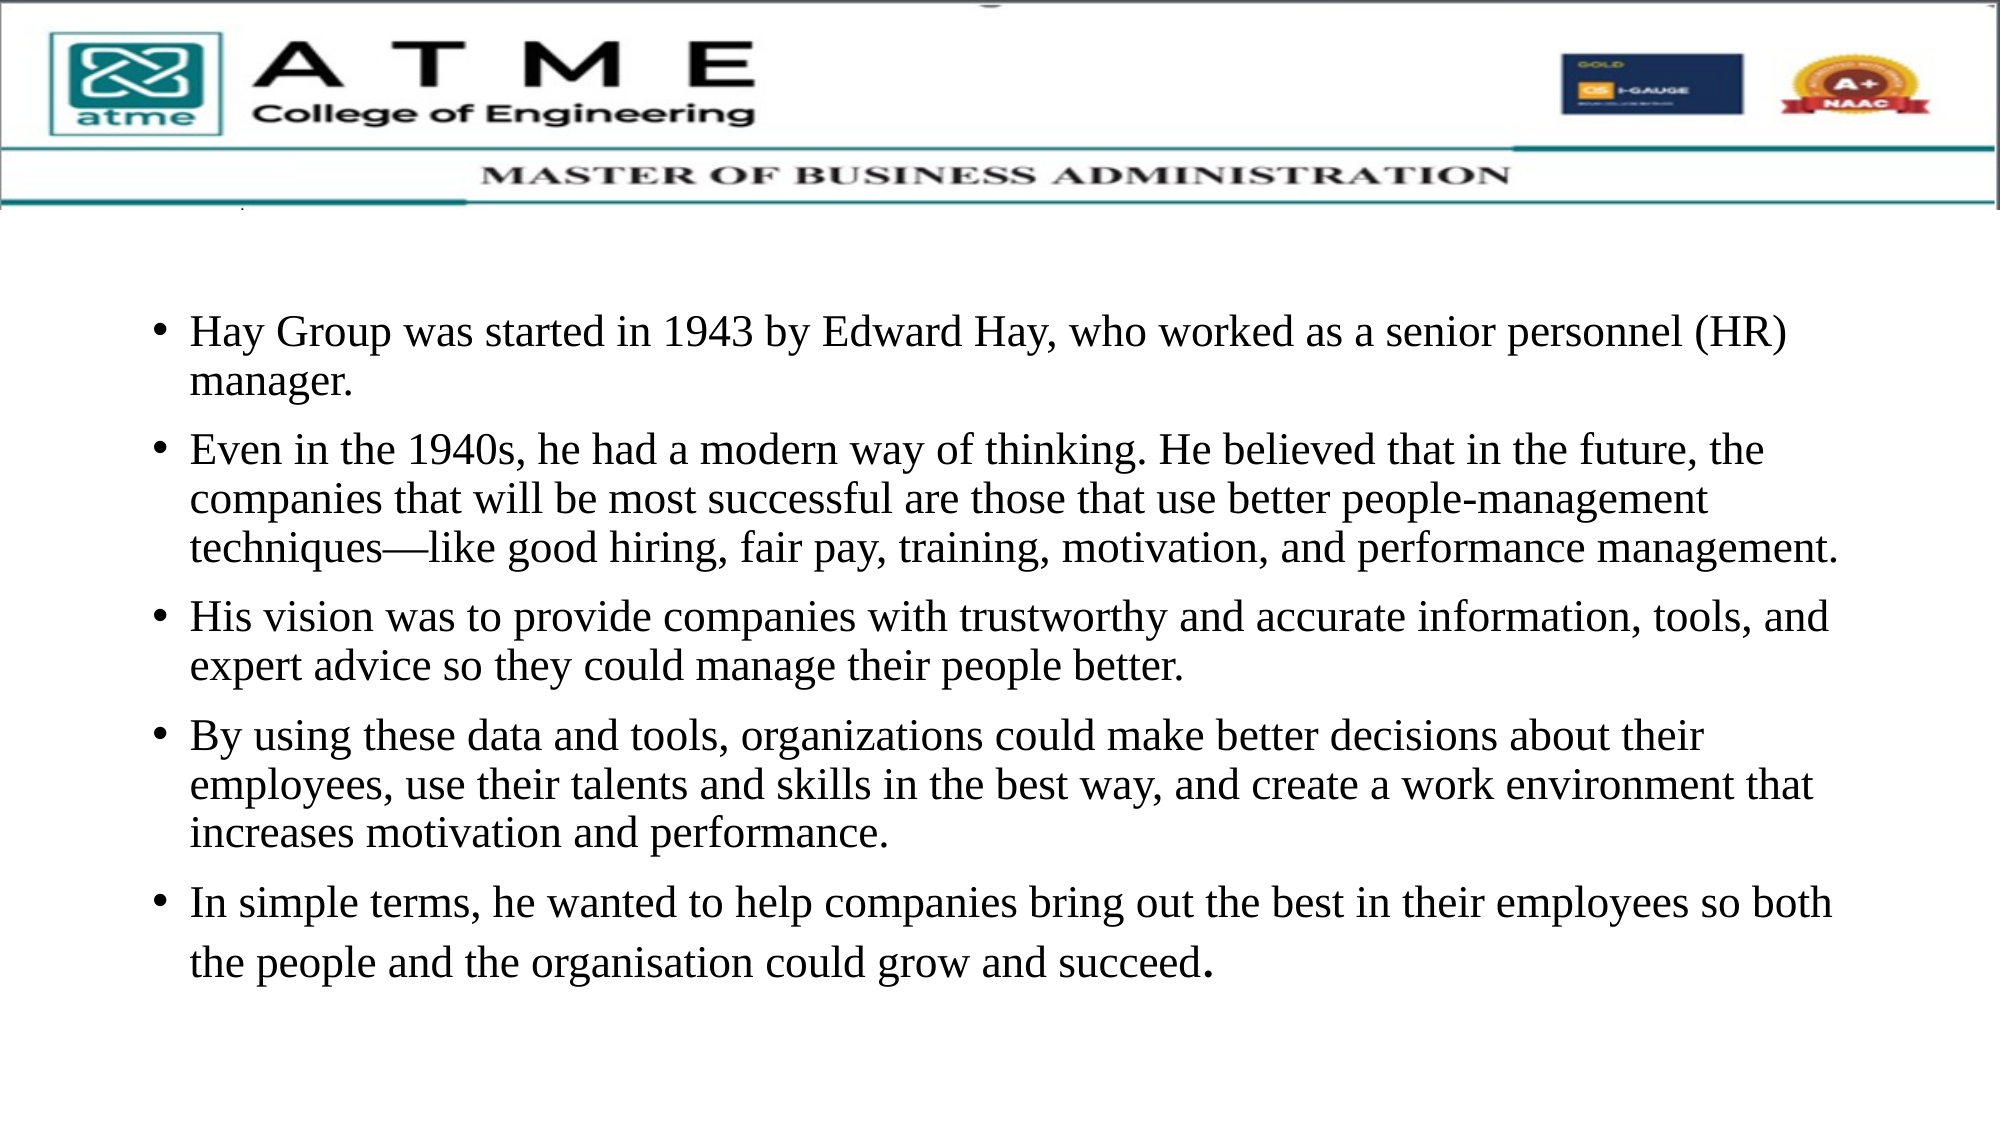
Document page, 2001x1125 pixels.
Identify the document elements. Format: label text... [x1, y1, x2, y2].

picture [0, 0, 2000, 210]
list Hay Group was started in 1943 by Edward Hay, who worked as a senior personnel (HR) manager. Even in the 1940s, he had a modern way of thinking. He believed that in the future, the companies that will be most successful are those that use better people-management techniques—like good hiring, fair pay, training, motivation, and performance management. His vision was to provide companies with trustworthy and accurate information, tools, and expert advice so they could manage their people better. By using these data and tools, organizations could make better decisions about their employees, use their talents and skills in the best way, and create a work environment that increases motivation and performance. In simple terms, he wanted to help companies bring out the best in their employees so both the people and the organisation could grow and succeed. [137, 299, 1863, 1014]
